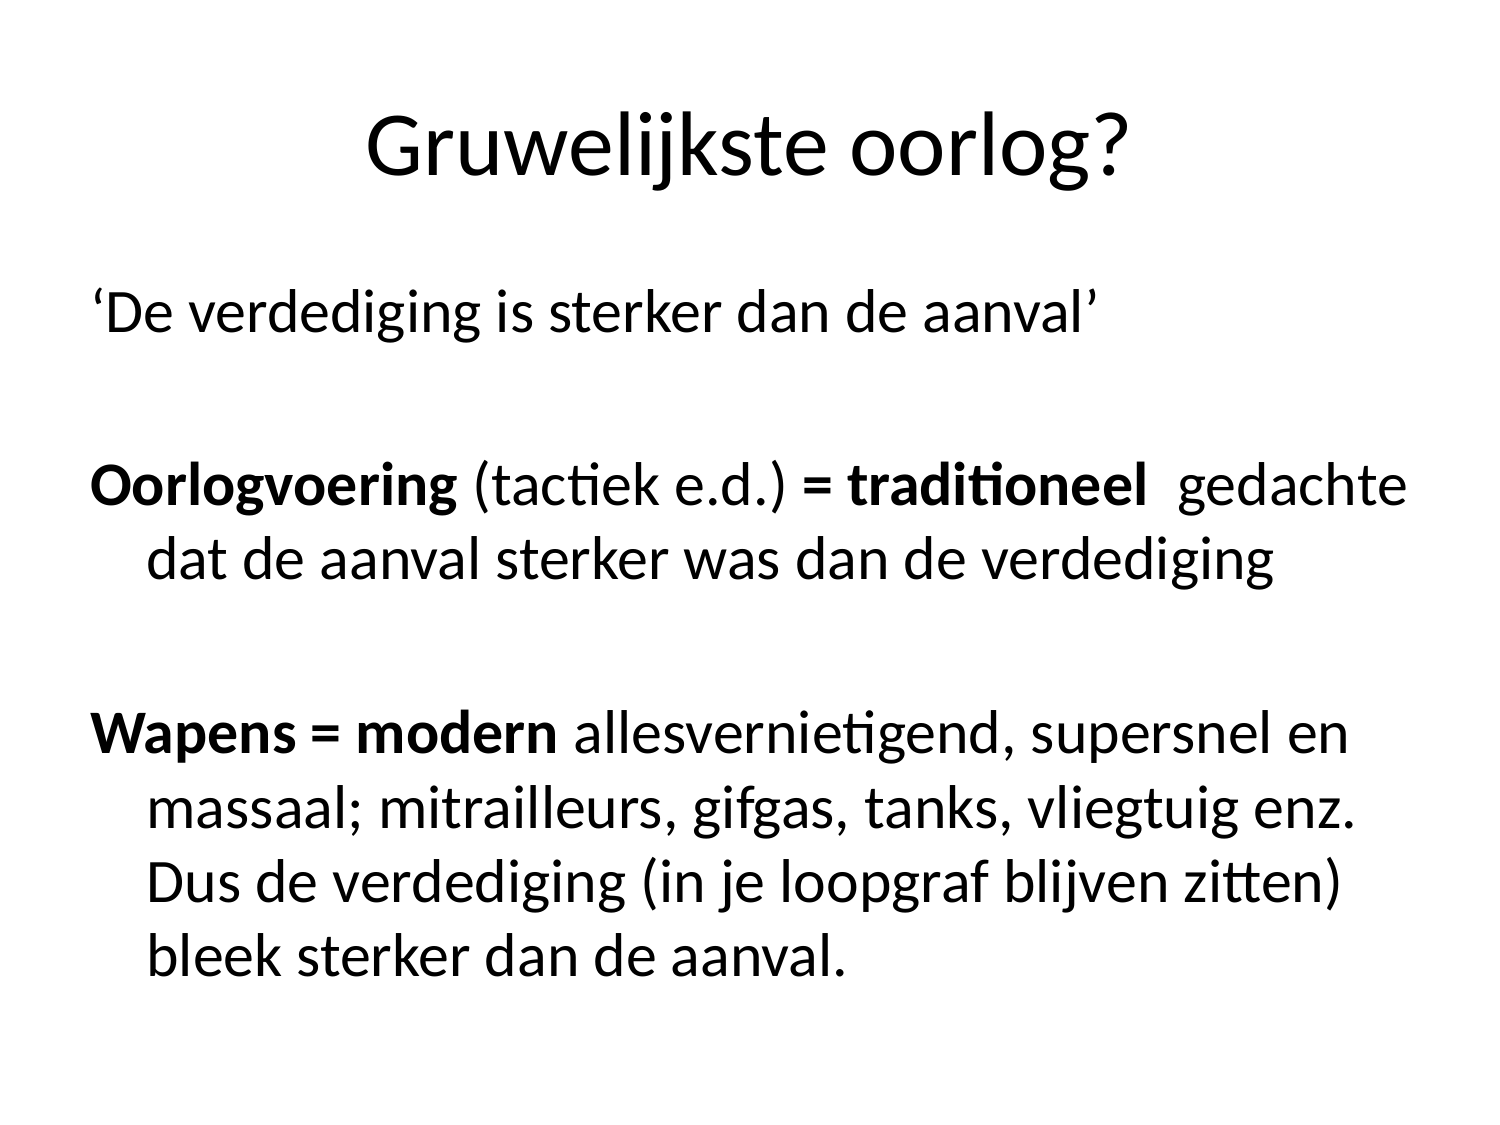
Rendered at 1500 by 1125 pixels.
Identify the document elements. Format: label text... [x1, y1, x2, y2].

title Gruwelijkste oorlog? [75, 45, 1425, 233]
list ‘De verdediging is sterker dan de aanval’ Oorlogvoering (tactiek e.d.) = traditioneel gedachte dat de aanval sterker was dan de verdediging Wapens = modern allesvernietigend, supersnel en massaal; mitrailleurs, gifgas, tanks, vliegtuig enz. Dus de verdediging (in je loopgraf blijven zitten) bleek sterker dan de aanval. [75, 262, 1425, 1005]
